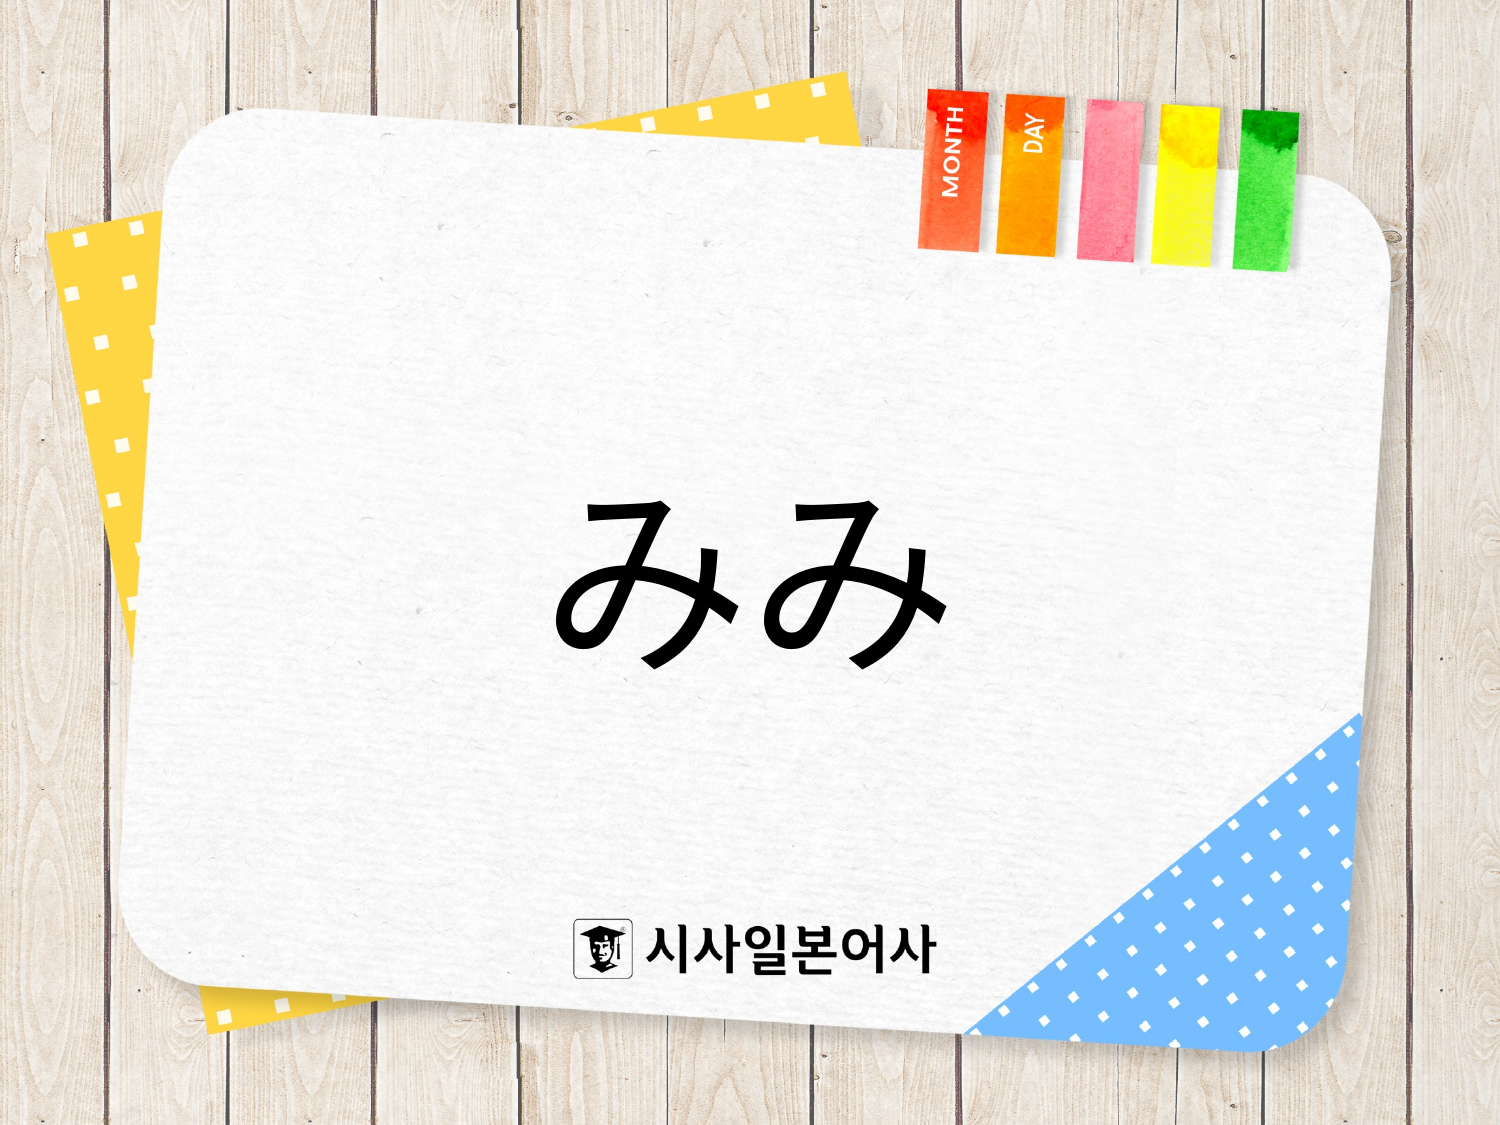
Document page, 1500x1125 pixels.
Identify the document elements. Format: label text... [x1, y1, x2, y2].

picture [0, 0, 1500, 1125]
title みみ [75, 338, 1425, 811]
